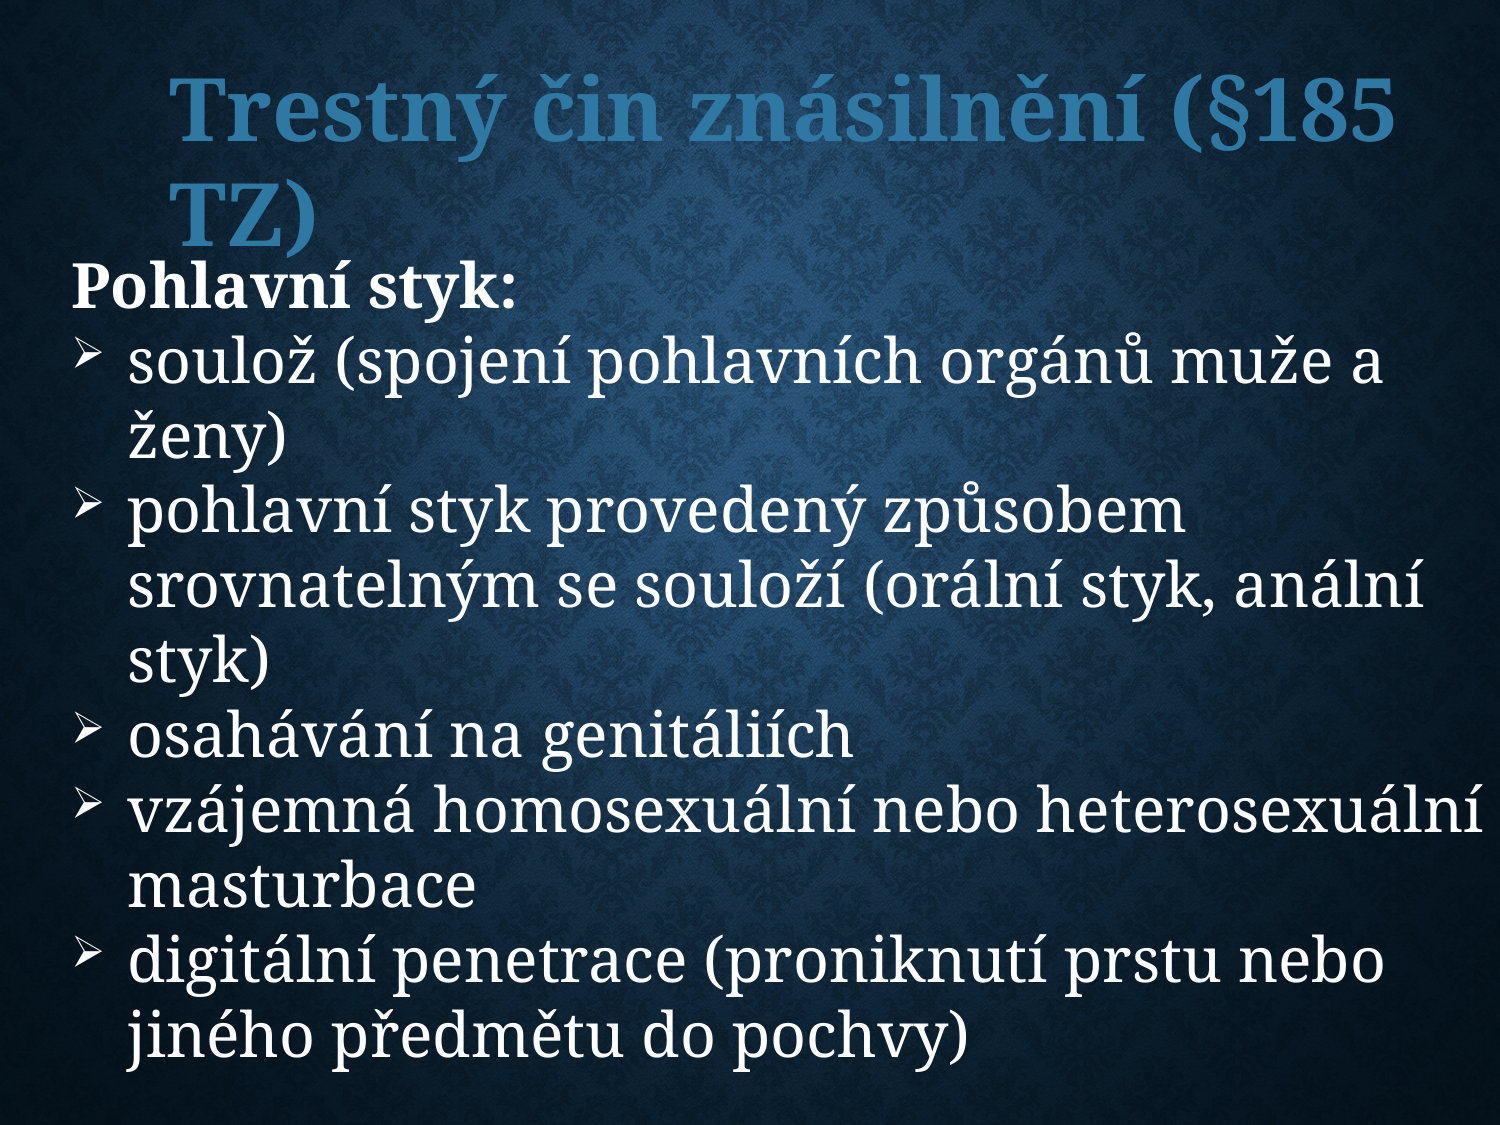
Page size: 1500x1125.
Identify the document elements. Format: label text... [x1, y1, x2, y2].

text_box Trestný čin znásilnění (§185 TZ) [75, 43, 1425, 238]
text_box Pohlavní styk: soulož (spojení pohlavních orgánů muže a ženy) pohlavní styk provedený způsobem srovnatelným se souloží (orální styk, anální styk) osahávání na genitáliích vzájemná homosexuální nebo heterosexuální masturbace digitální penetrace (proniknutí prstu nebo jiného předmětu do pochvy) [56, 238, 1500, 910]
